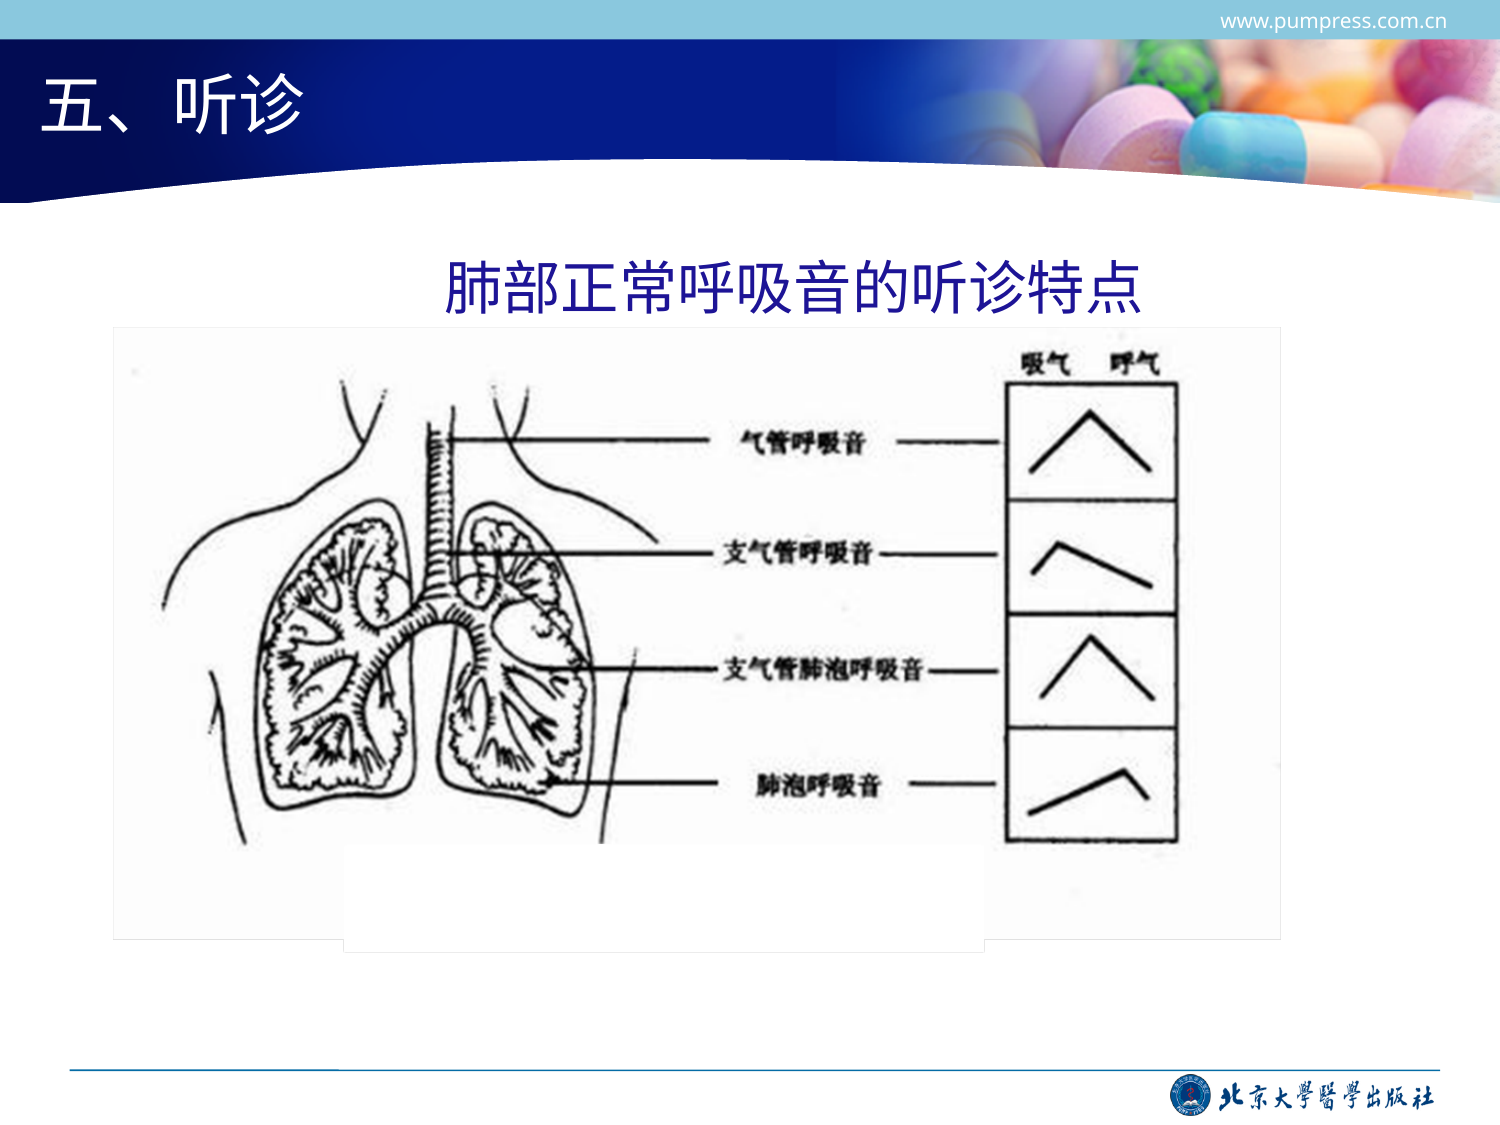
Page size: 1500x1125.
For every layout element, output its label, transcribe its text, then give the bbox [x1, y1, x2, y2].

title 五、听诊 [23, 56, 1349, 149]
picture [0, 40, 1500, 203]
picture [1170, 1074, 1436, 1118]
slide_number www.pumpress.com.cn [1024, 0, 1463, 38]
picture [111, 326, 1282, 954]
list 肺部正常呼吸音的听诊特点 [50, 243, 1463, 1025]
